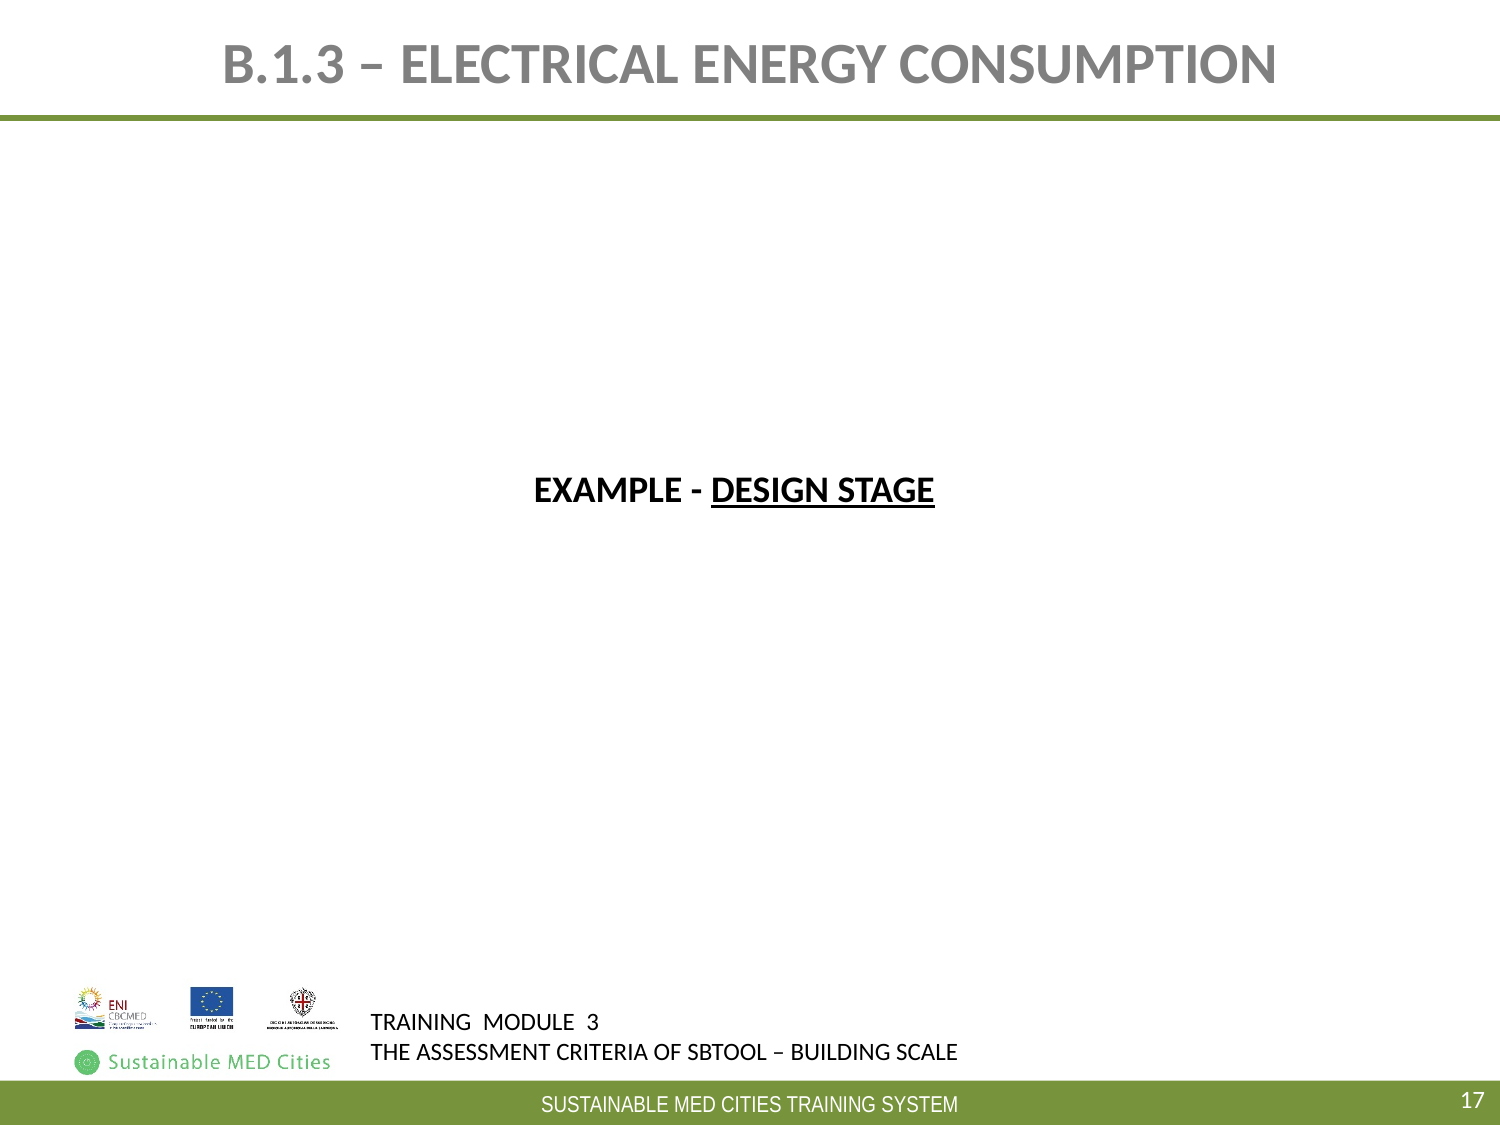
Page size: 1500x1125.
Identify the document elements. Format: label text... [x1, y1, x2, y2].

slide_number 17 [1149, 1076, 1500, 1124]
title B.1.3 – ELECTRICAL ENERGY CONSUMPTION [0, 0, 1500, 121]
list EXAMPLE - DESIGN STAGE [43, 262, 1425, 944]
picture [62, 978, 356, 1080]
